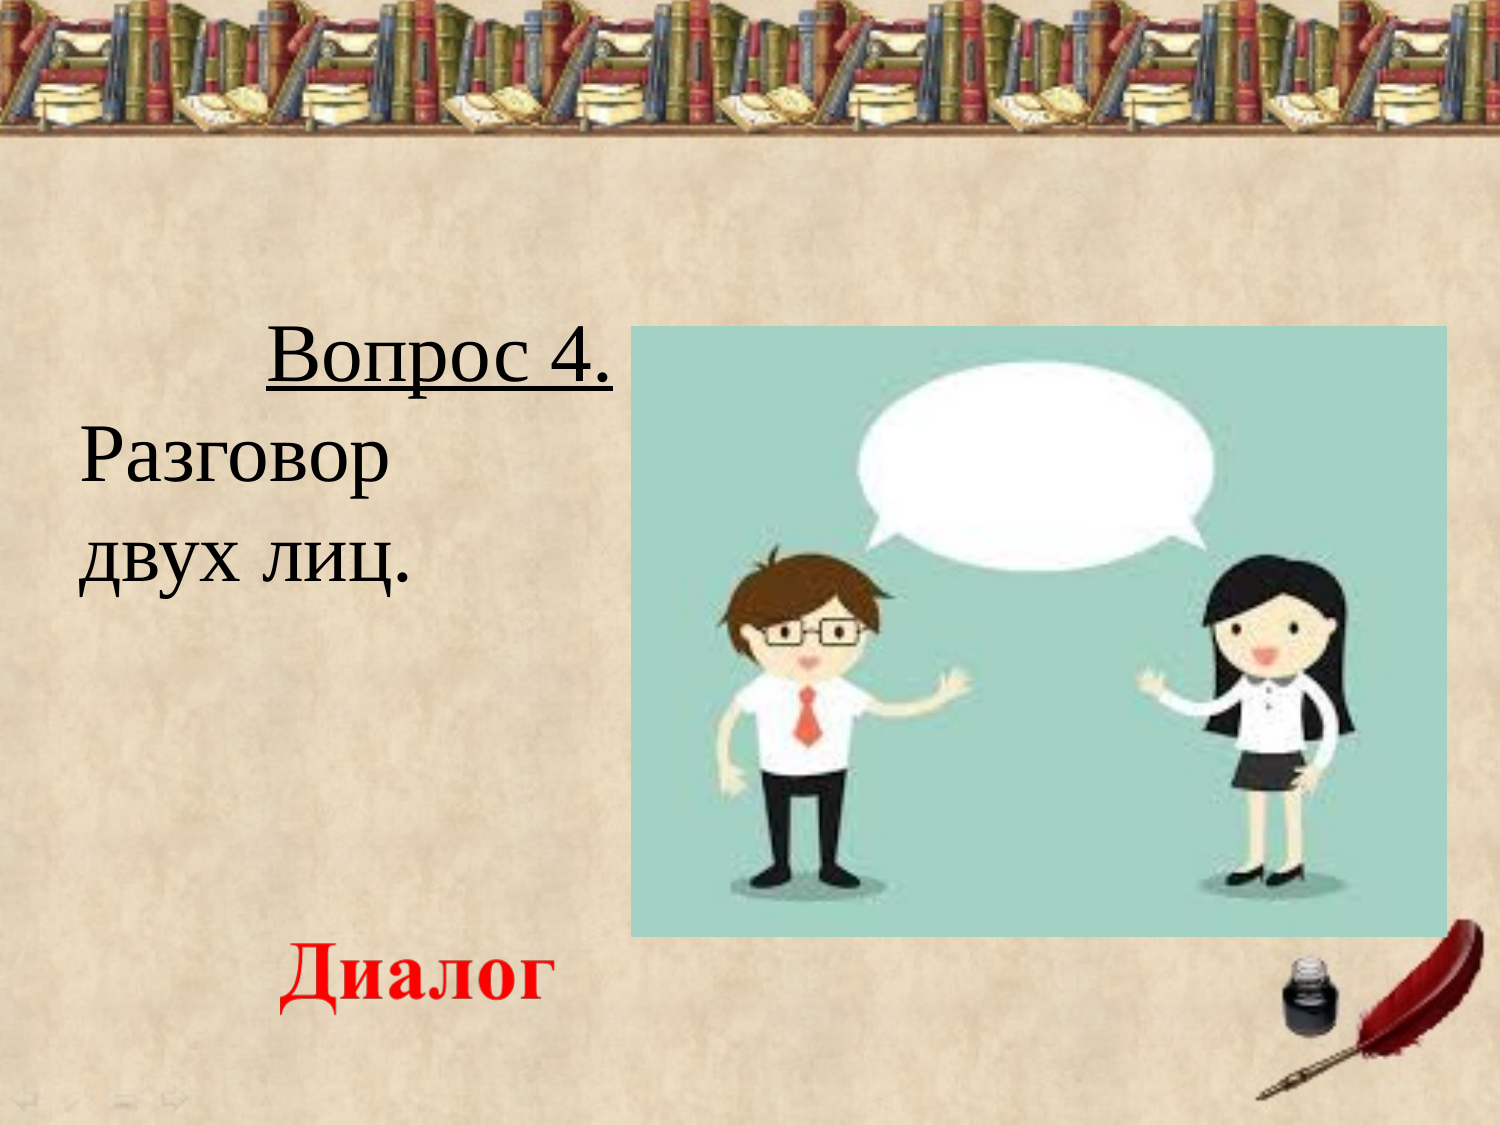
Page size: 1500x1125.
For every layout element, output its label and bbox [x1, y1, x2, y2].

picture [0, 0, 1500, 1125]
list [631, 325, 1448, 937]
